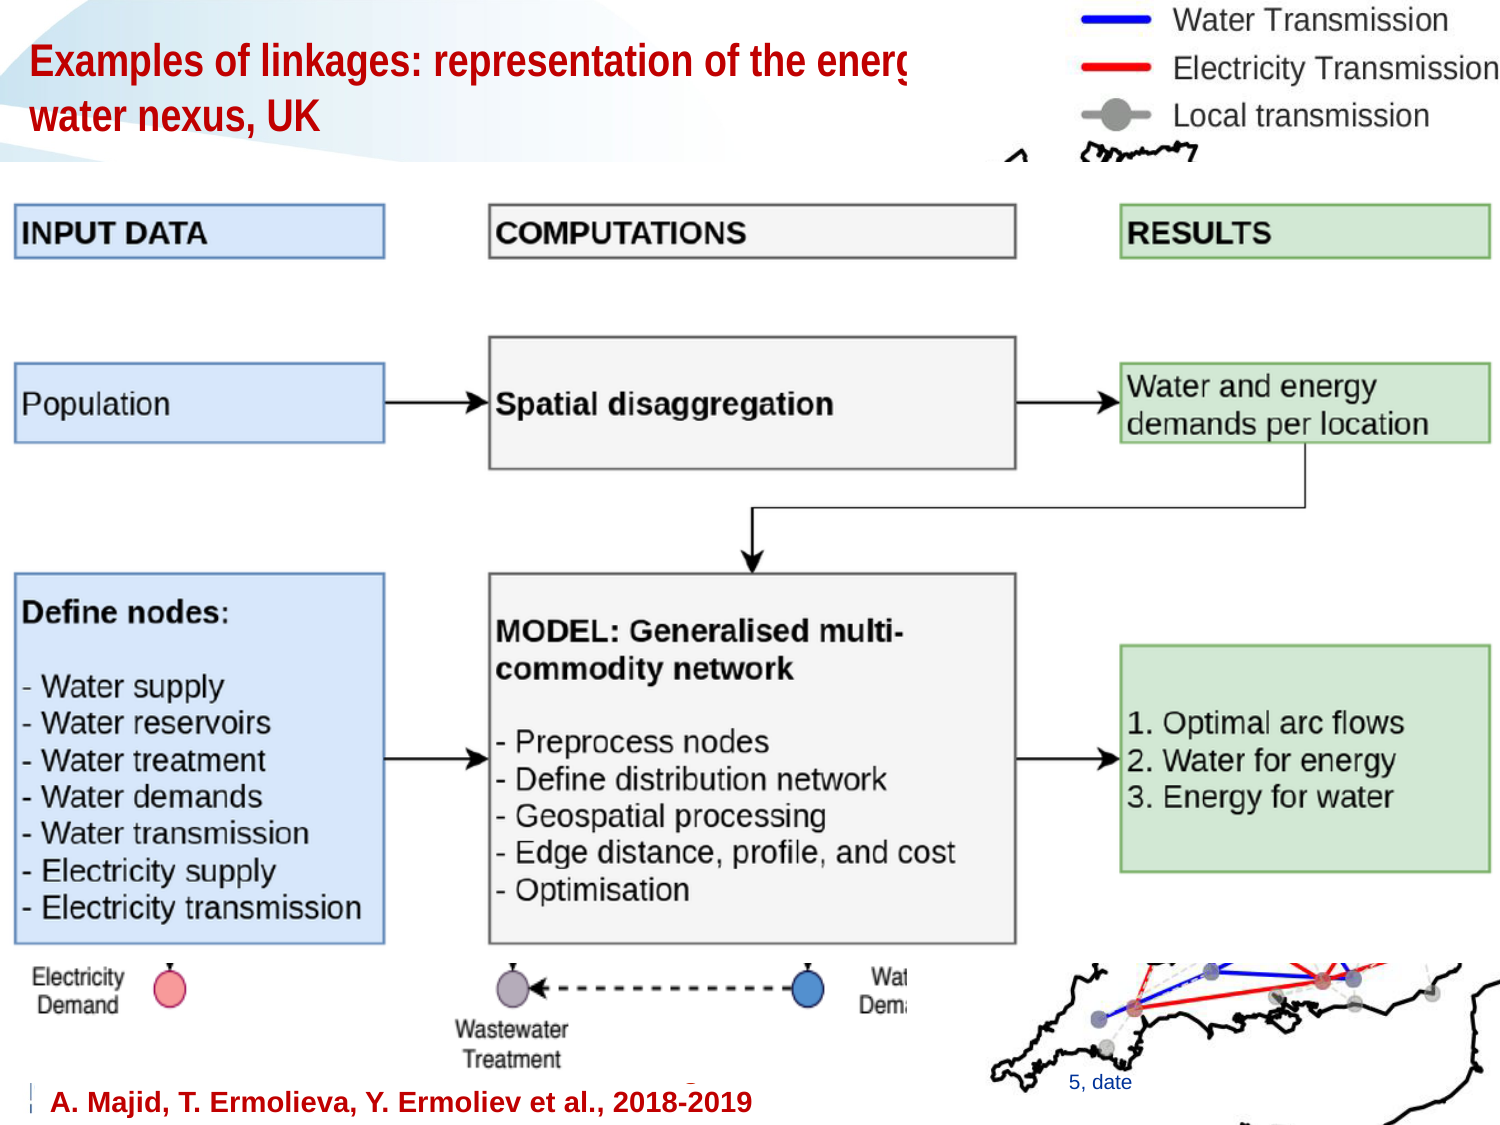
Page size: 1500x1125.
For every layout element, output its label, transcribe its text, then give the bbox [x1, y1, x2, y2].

text_box Examples of linkages: representation of the energy-water nexus, UK [29, 30, 901, 160]
picture [0, 0, 1500, 1125]
